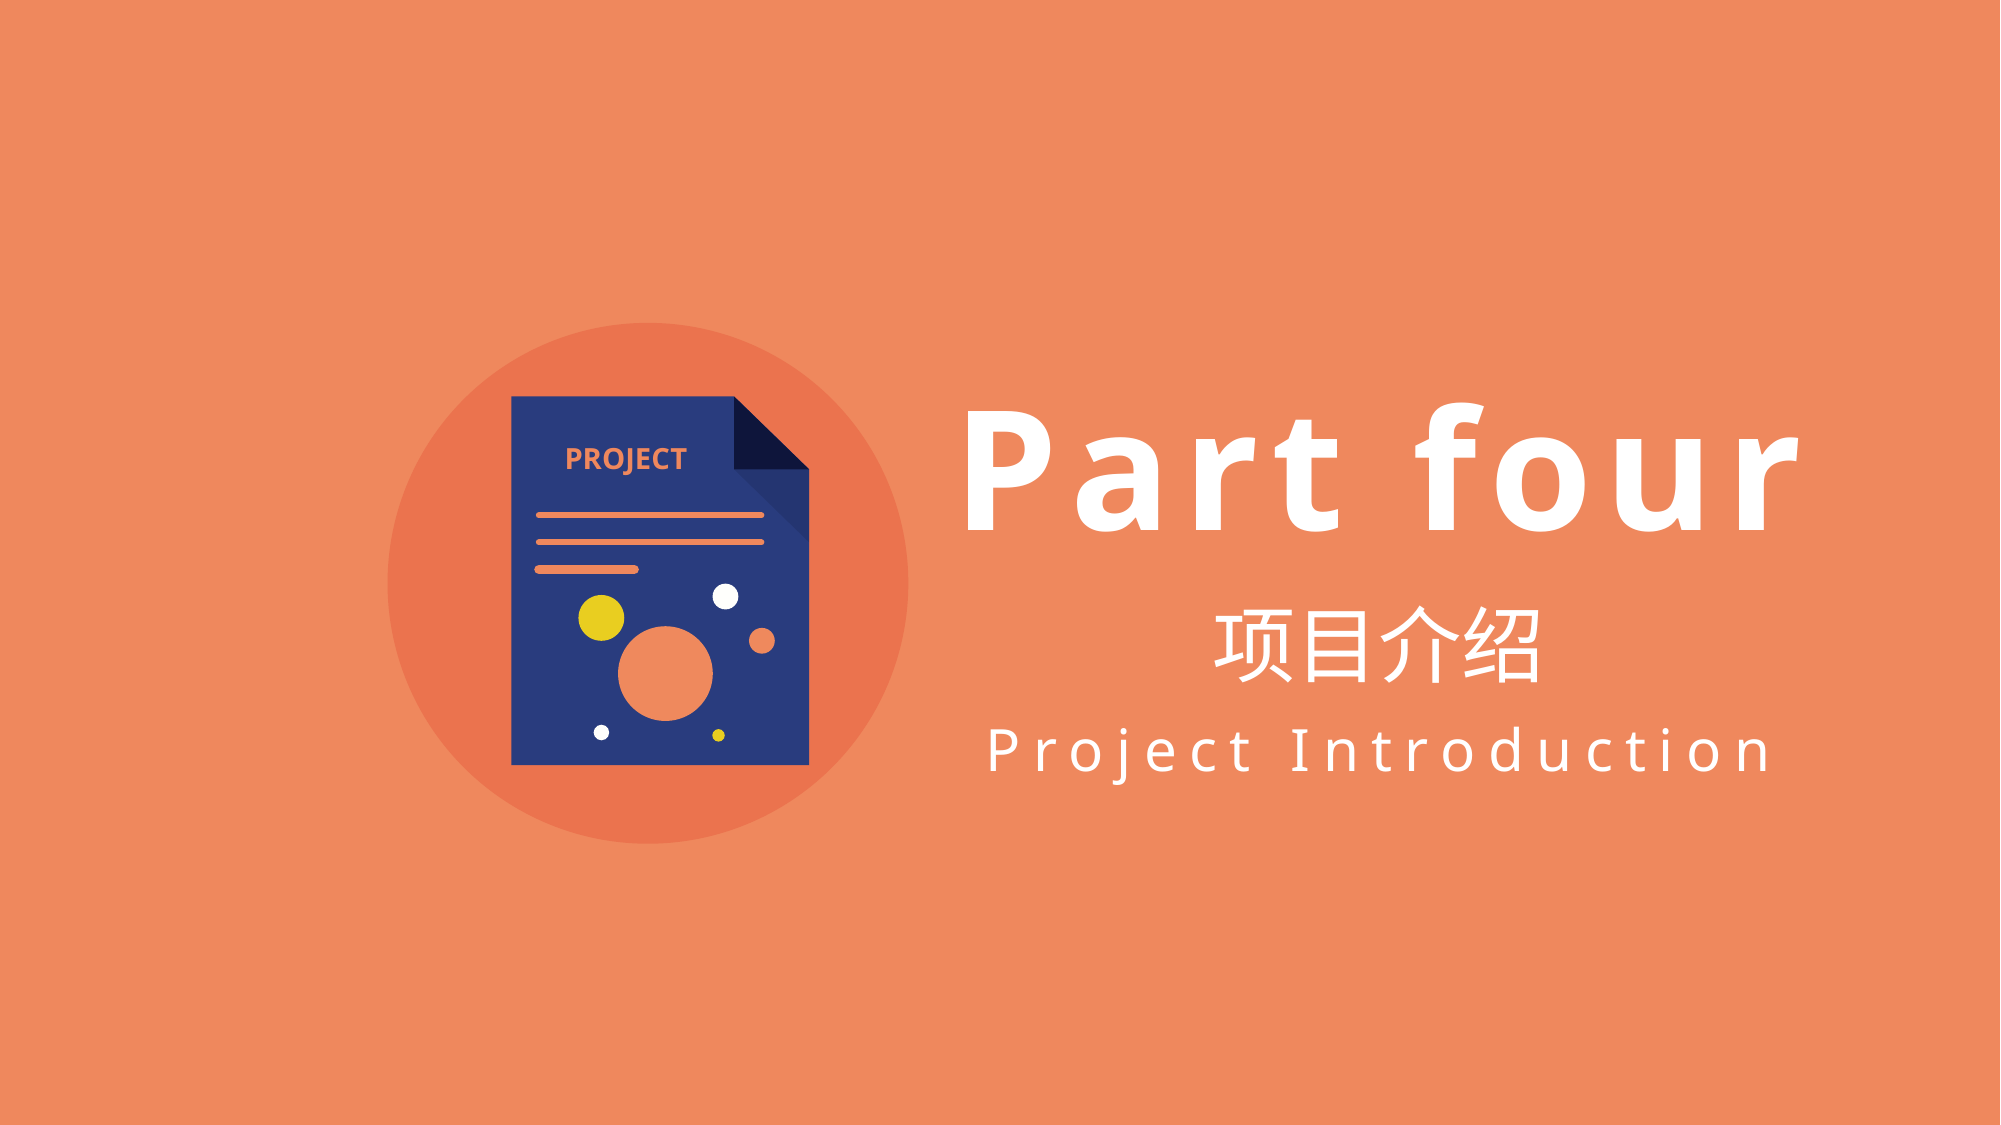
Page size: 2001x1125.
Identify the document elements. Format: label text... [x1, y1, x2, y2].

text_box Part four [874, 356, 1883, 571]
text_box Project Introduction [896, 705, 1861, 791]
text_box 项目介绍 [1185, 585, 1573, 701]
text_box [511, 396, 810, 766]
text_box [386, 321, 910, 845]
